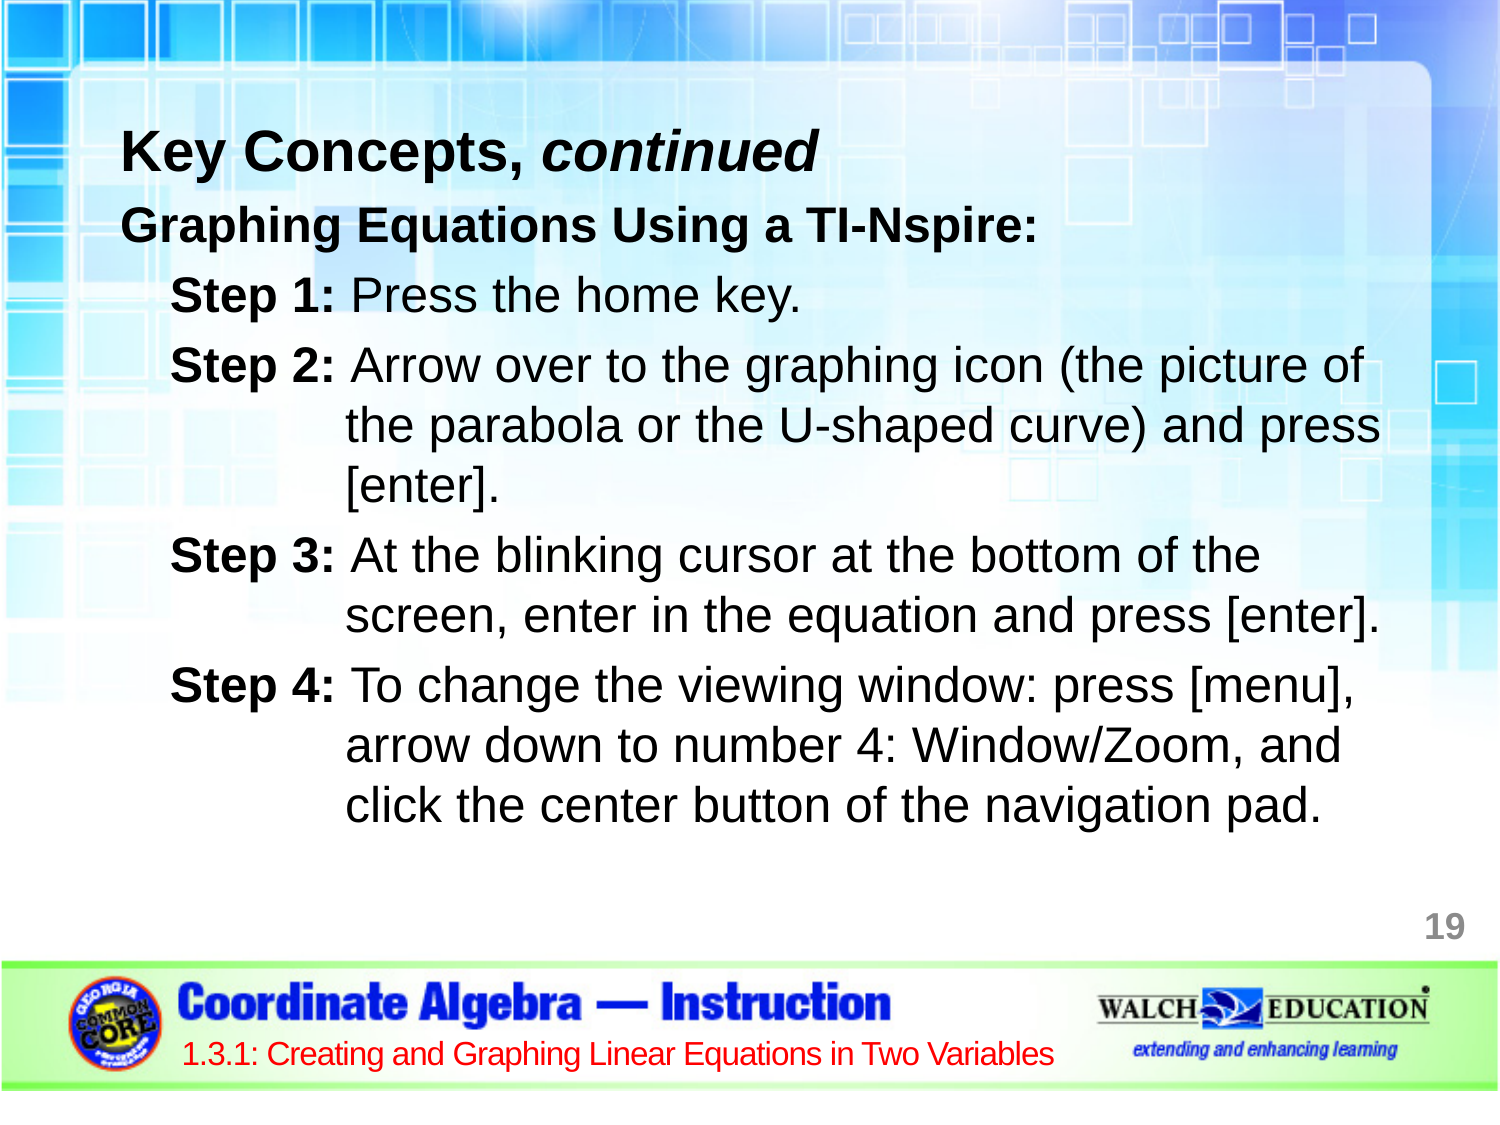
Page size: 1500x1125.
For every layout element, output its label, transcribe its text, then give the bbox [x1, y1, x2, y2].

slide_number 19 [1361, 901, 1481, 949]
list 1.3.1: Creating and Graphing Linear Equations in Two Variables [166, 1024, 1130, 1069]
picture [1, 0, 1500, 1091]
subtitle Key Concepts, continued Graphing Equations Using a TI-Nspire: Step 1: Press the home key. Step 2: Arrow over to the graphing icon (the picture of the parabola or the U-shaped curve) and press [enter]. Step 3: At the blinking cursor at the bottom of the screen, enter in the equation and press [enter]. Step 4: To change the viewing window: press [menu], arrow down to number 4: Window/Zoom, and click the center button of the navigation pad. [105, 105, 1408, 925]
